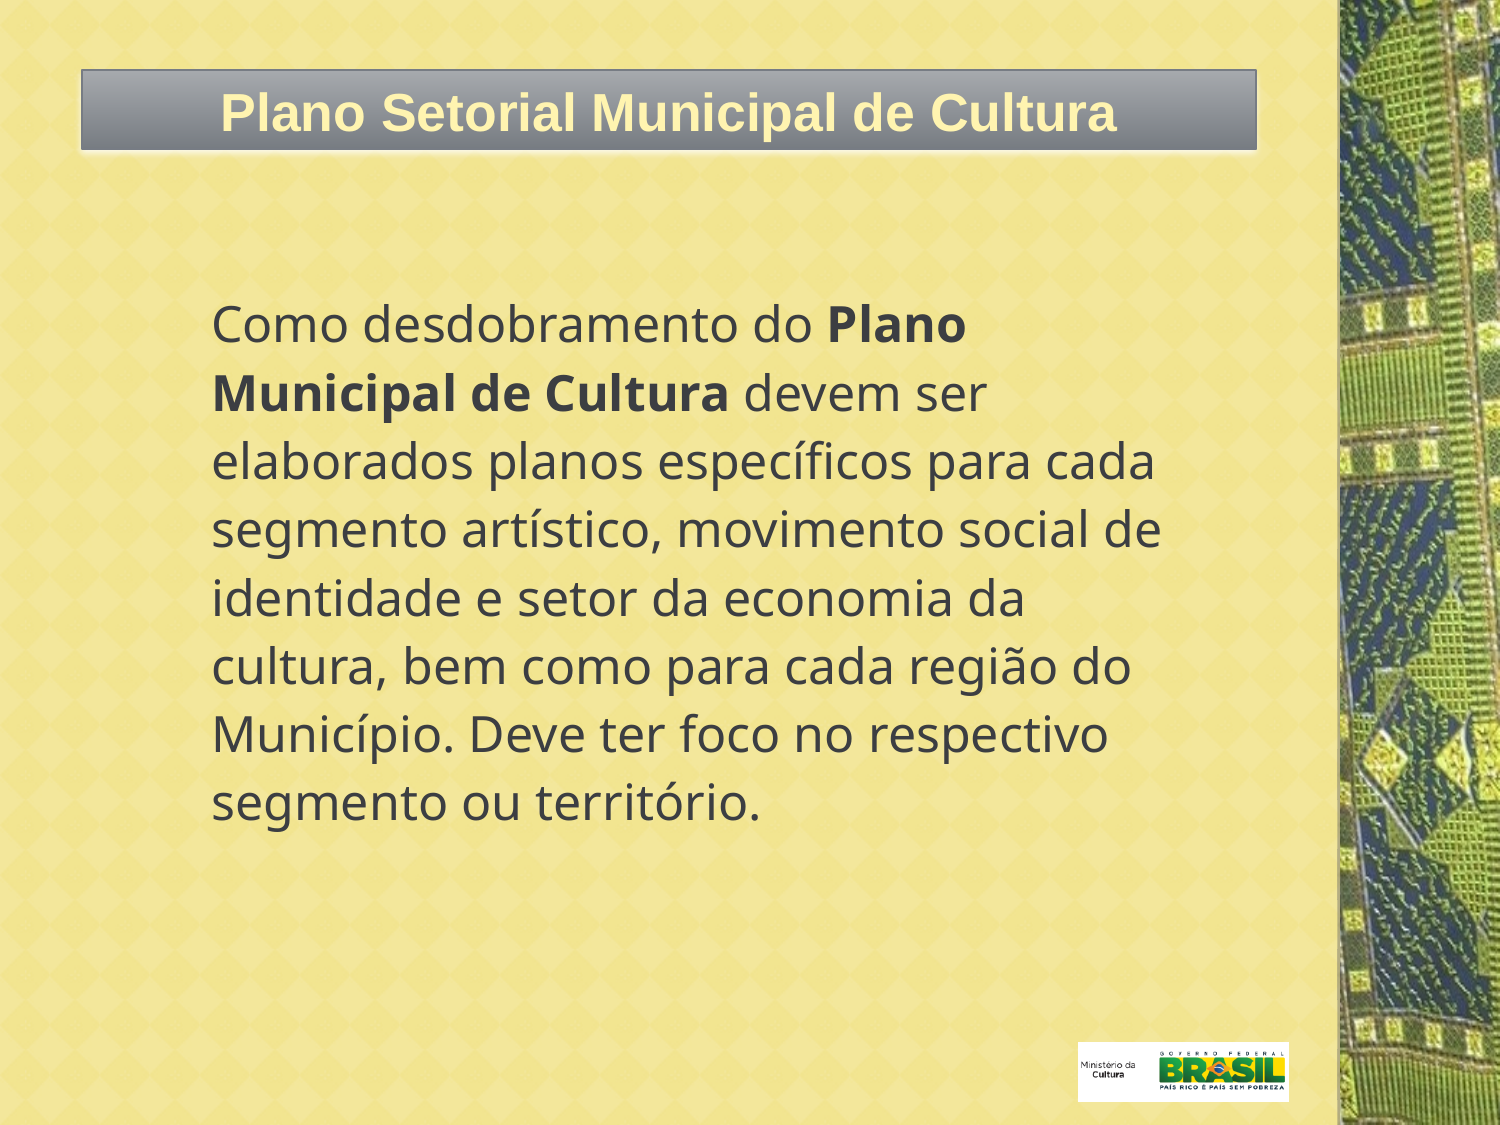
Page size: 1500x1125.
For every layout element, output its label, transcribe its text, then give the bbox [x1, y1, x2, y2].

picture [1077, 1042, 1290, 1102]
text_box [163, 228, 1227, 897]
text_box Plano Setorial Municipal de Cultura [81, 69, 1257, 150]
picture [1340, 0, 1500, 1125]
